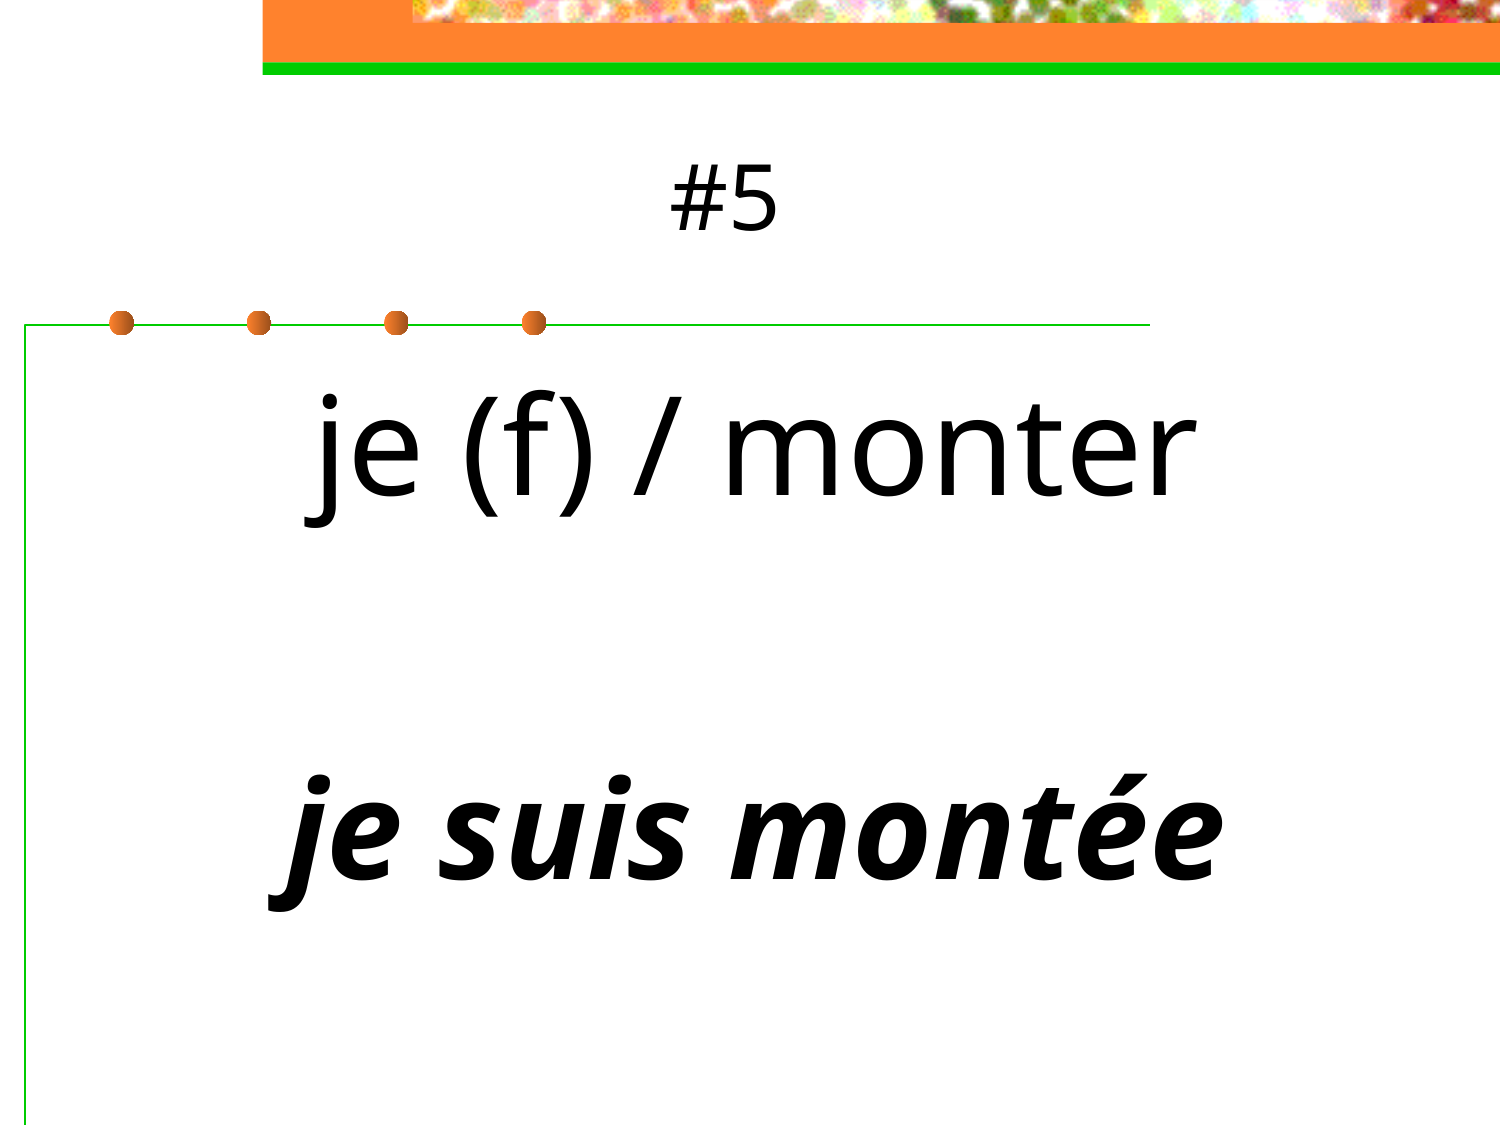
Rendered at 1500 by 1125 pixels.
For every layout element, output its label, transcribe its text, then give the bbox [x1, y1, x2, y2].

list je (f) / monter je suis montée [50, 350, 1463, 1025]
title #5 [87, 99, 1363, 288]
picture [412, 0, 1500, 23]
